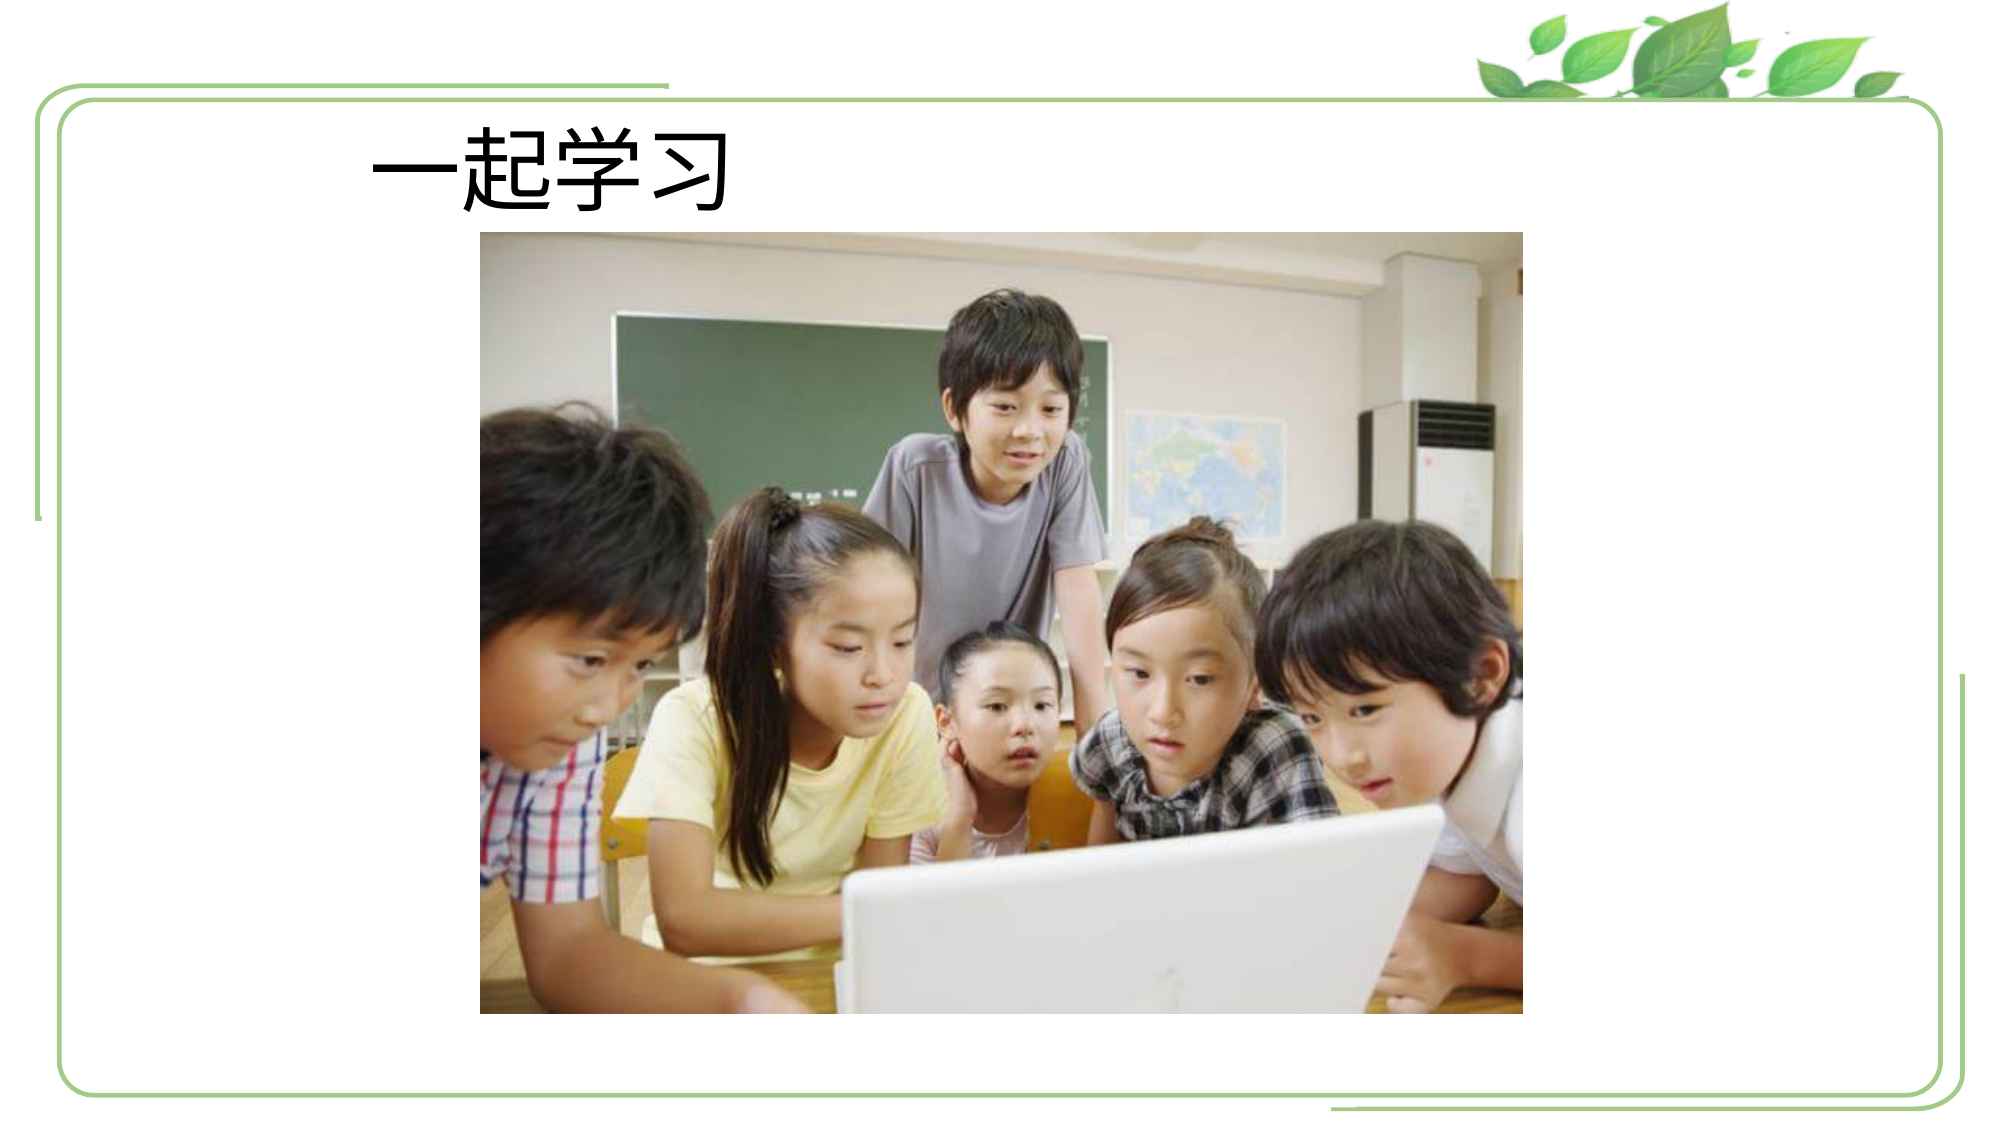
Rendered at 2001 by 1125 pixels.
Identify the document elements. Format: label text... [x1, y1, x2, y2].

picture [480, 232, 1523, 1014]
title 一起学习 [354, 14, 1649, 233]
